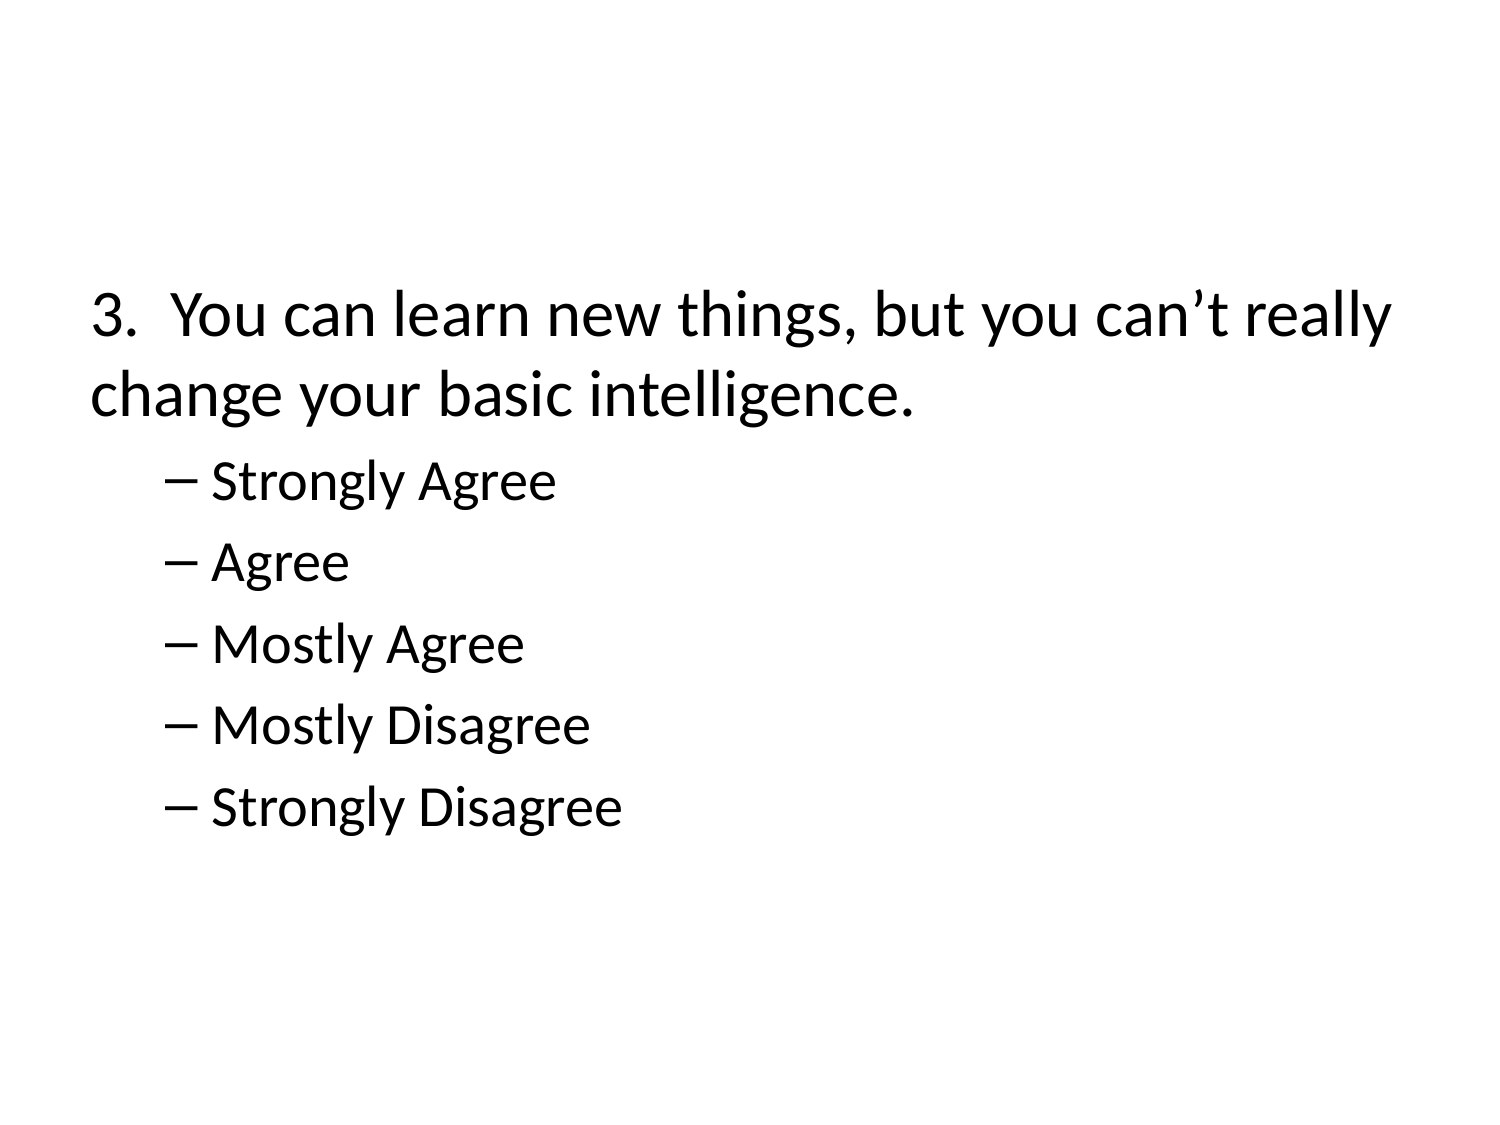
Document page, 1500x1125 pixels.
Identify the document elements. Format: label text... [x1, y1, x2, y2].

list 3. You can learn new things, but you can’t really change your basic intelligence. Strongly Agree Agree Mostly Agree Mostly Disagree Strongly Disagree [75, 262, 1425, 1005]
